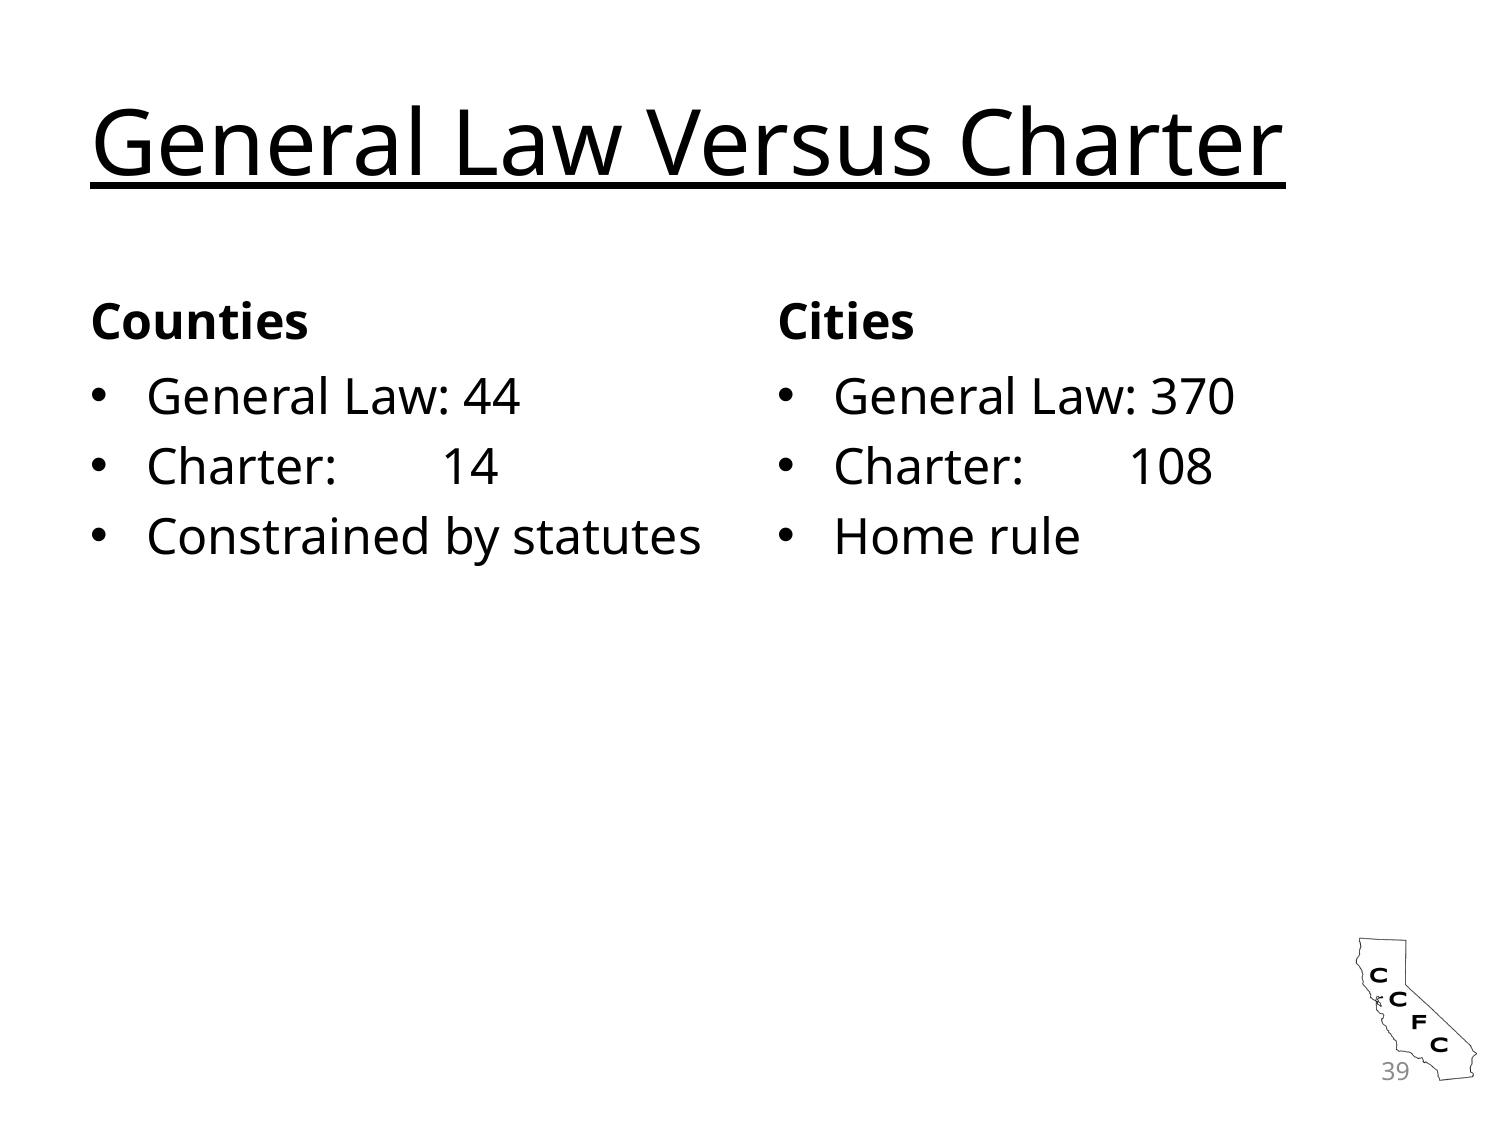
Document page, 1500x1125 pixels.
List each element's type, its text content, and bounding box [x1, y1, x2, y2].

picture [1350, 934, 1480, 1085]
list General Law: 370 Charter: 108 Home rule [761, 356, 1425, 1005]
title General Law Versus Charter [75, 45, 1425, 233]
list Cities [761, 251, 1425, 356]
slide_number 39 [1074, 1042, 1425, 1103]
list Counties [75, 251, 738, 356]
list General Law: 44 Charter: 14 Constrained by statutes [75, 356, 738, 1005]
